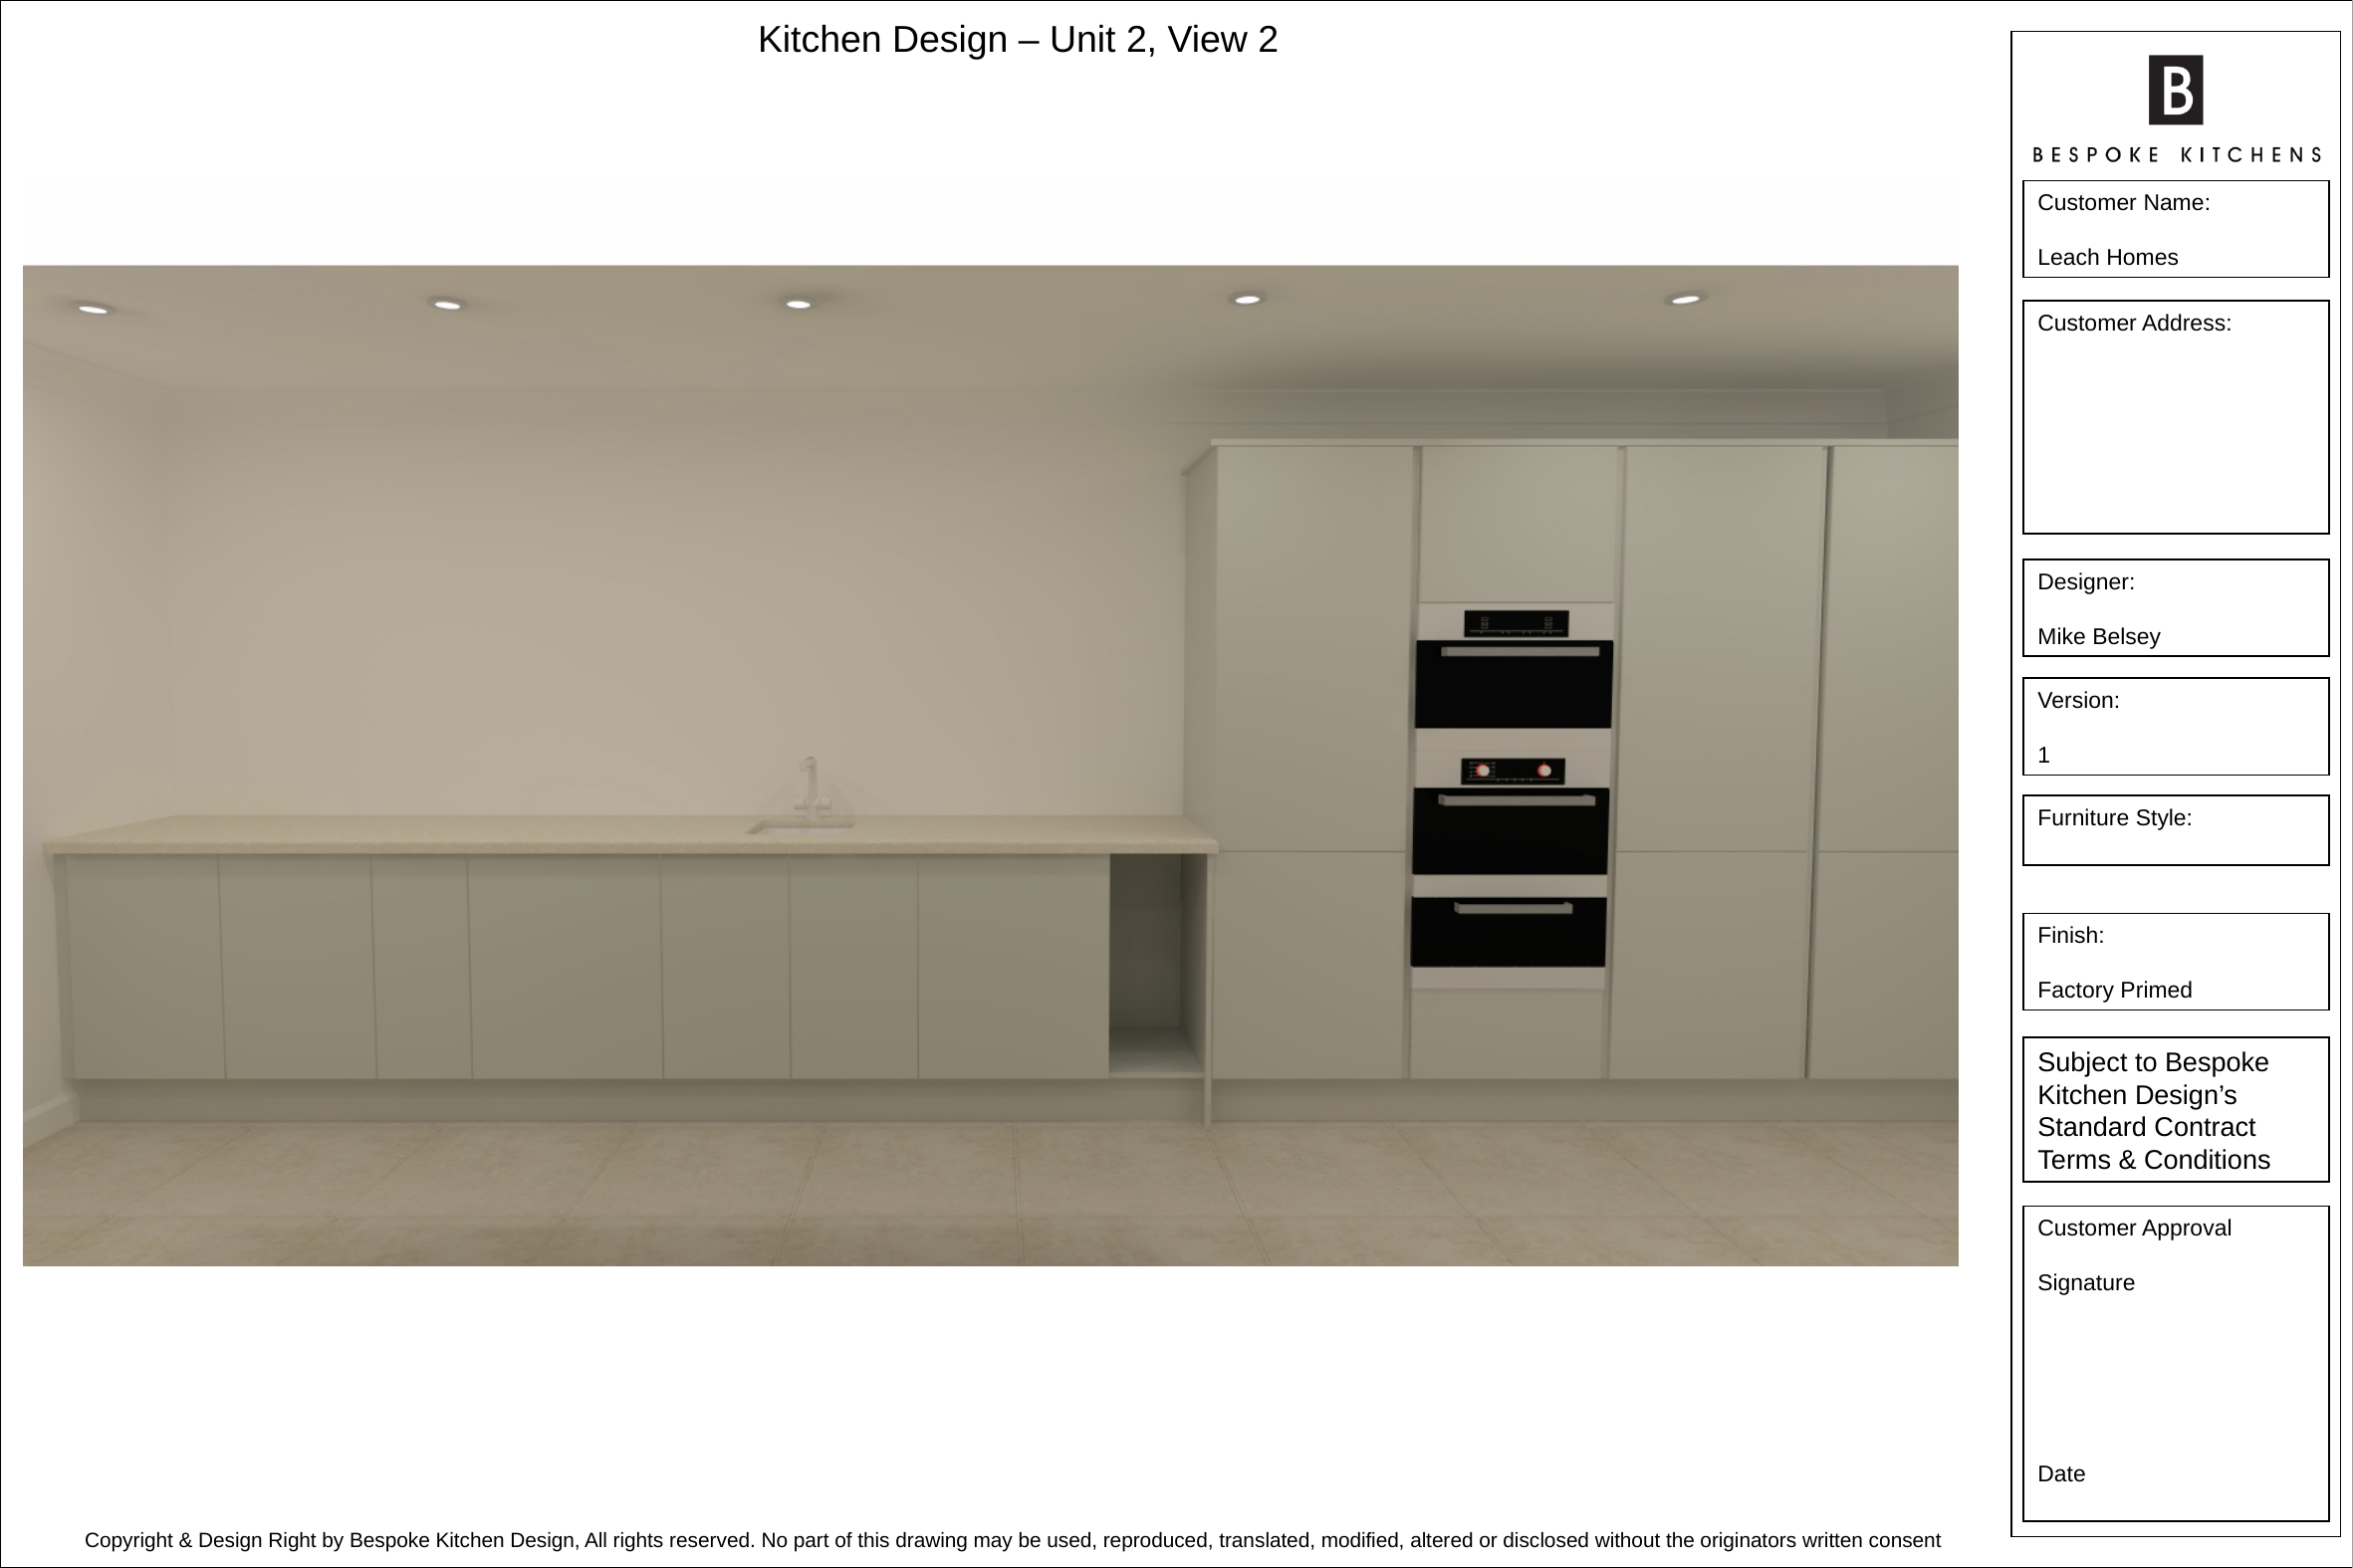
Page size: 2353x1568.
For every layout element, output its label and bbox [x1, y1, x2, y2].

picture [23, 180, 1959, 1266]
picture [2029, 51, 2323, 164]
text_box [0, 0, 2353, 1568]
